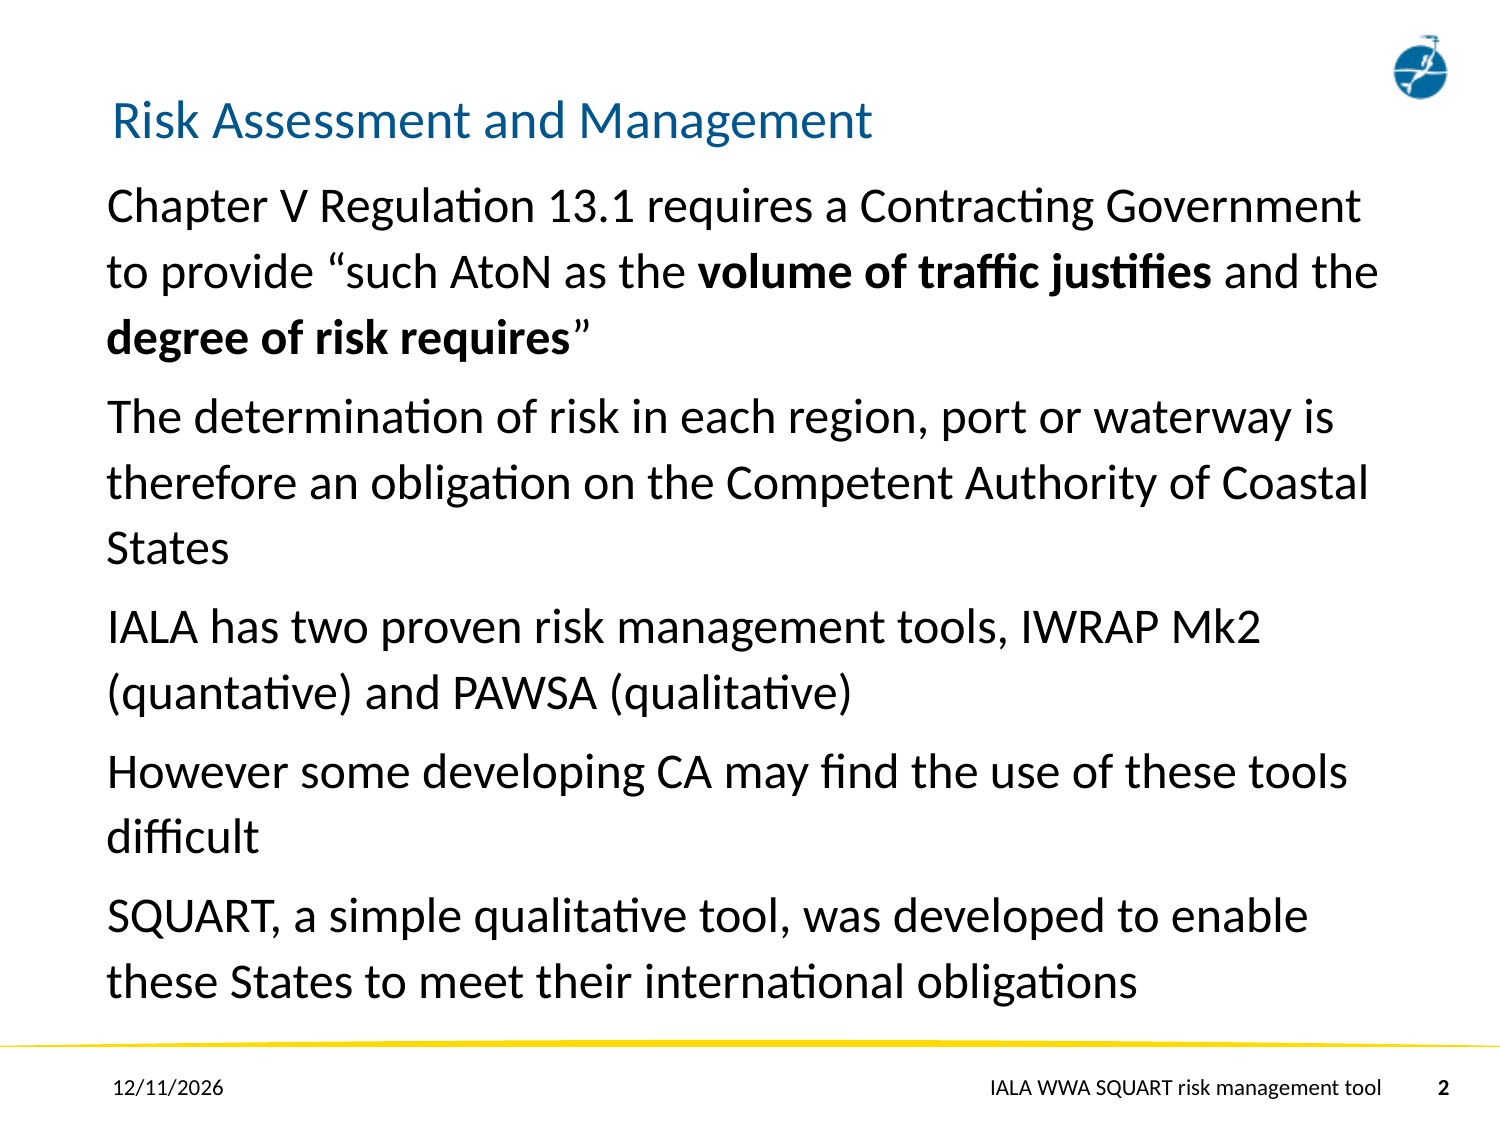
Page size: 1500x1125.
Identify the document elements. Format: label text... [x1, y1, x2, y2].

title Risk Assessment and Management [112, 42, 1388, 149]
list Chapter V Regulation 13.1 requires a Contracting Government to provide “such AtoN as the volume of traffic justifies and the degree of risk requires” The determination of risk in each region, port or waterway is therefore an obligation on the Competent Authority of Coastal States IALA has two proven risk management tools, IWRAP Mk2 (quantative) and PAWSA (qualitative) However some developing CA may find the use of these tools difficult SQUART, a simple qualitative tool, was developed to enable these States to meet their international obligations [106, 166, 1382, 1030]
footer IALA WWA SQUART risk management tool [466, 1046, 1387, 1125]
slide_number 2 [1387, 1046, 1500, 1125]
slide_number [112, 1046, 461, 1125]
